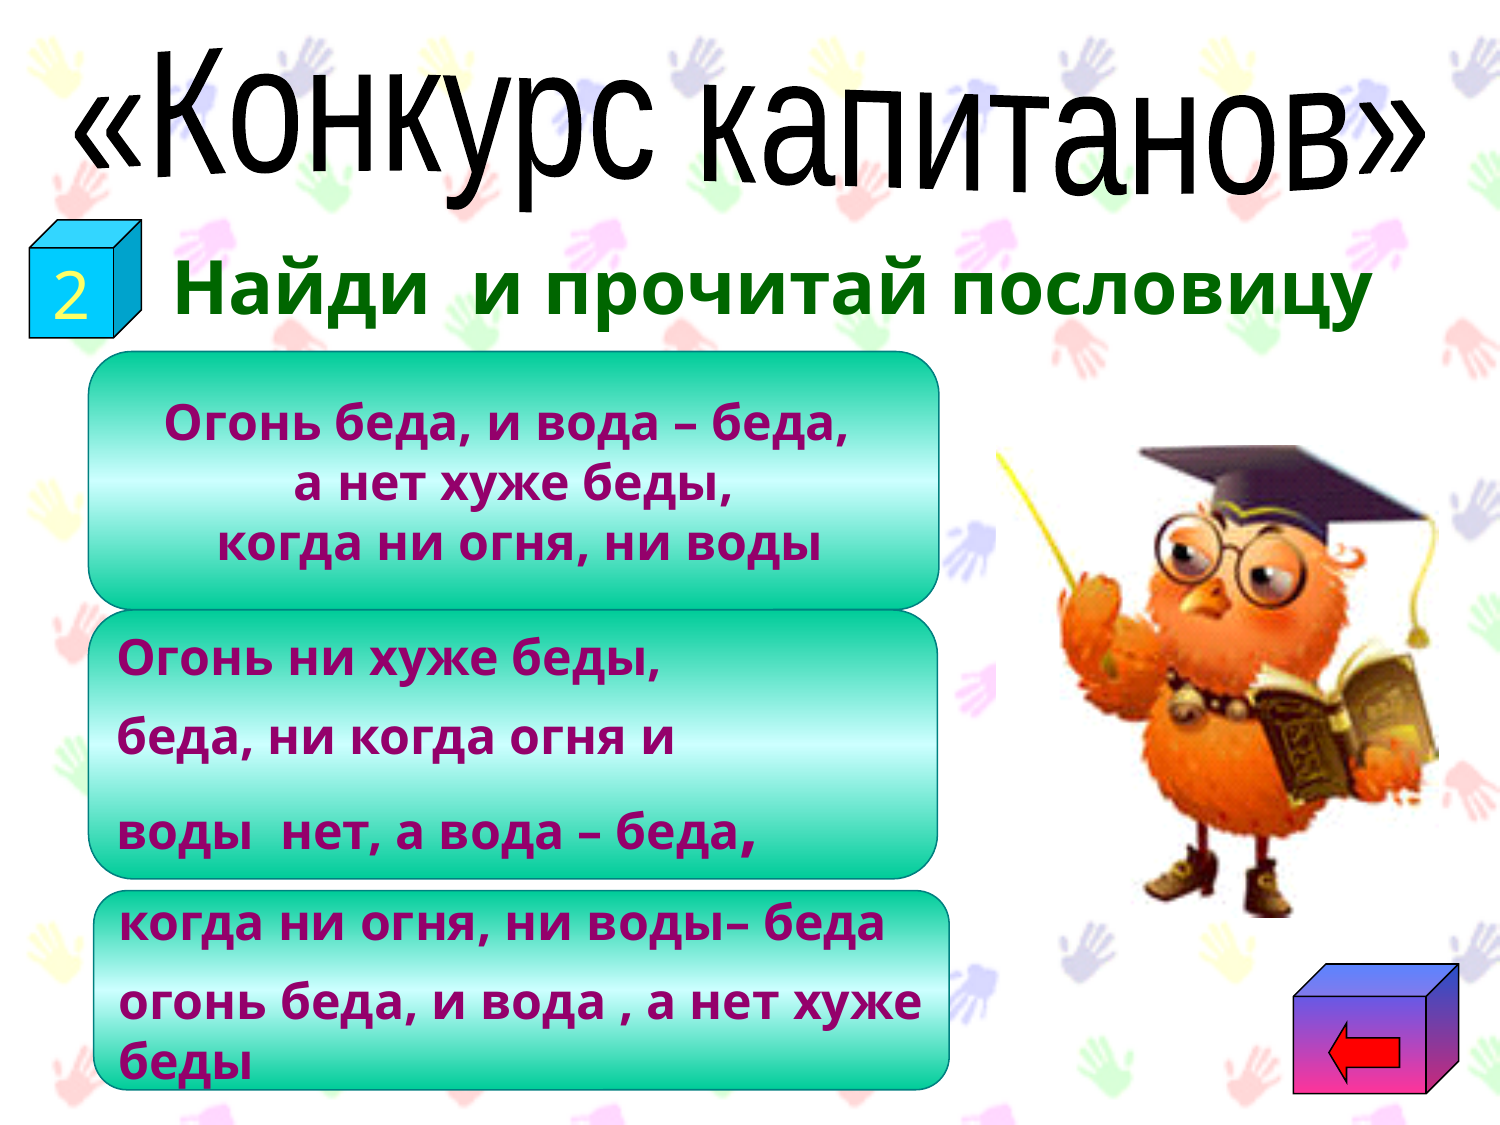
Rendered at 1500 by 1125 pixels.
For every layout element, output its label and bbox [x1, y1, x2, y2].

text_box [1293, 963, 1459, 1094]
picture [0, 0, 1500, 1125]
